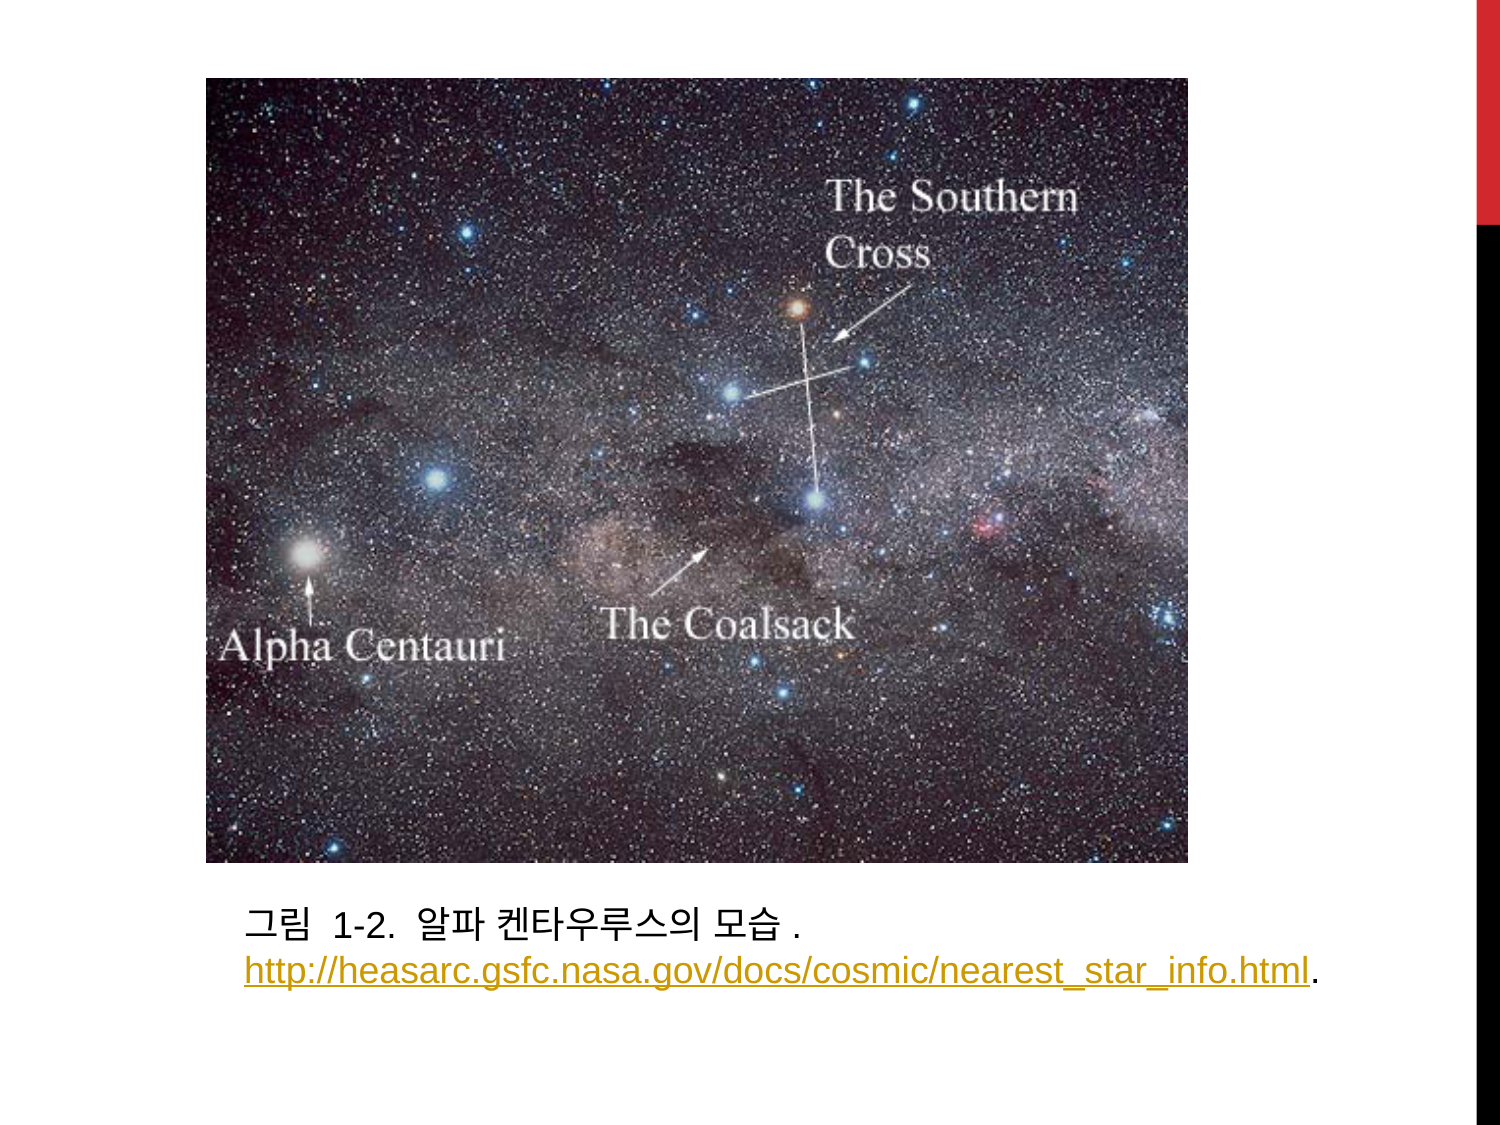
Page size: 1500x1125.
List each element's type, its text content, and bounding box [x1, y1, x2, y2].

picture [206, 77, 1188, 863]
text_box 그림 1-2. 알파 켄타우루스의 모습. http://heasarc.gsfc.nasa.gov/docs/cosmic/nearest_star_info.html. [229, 893, 1376, 998]
